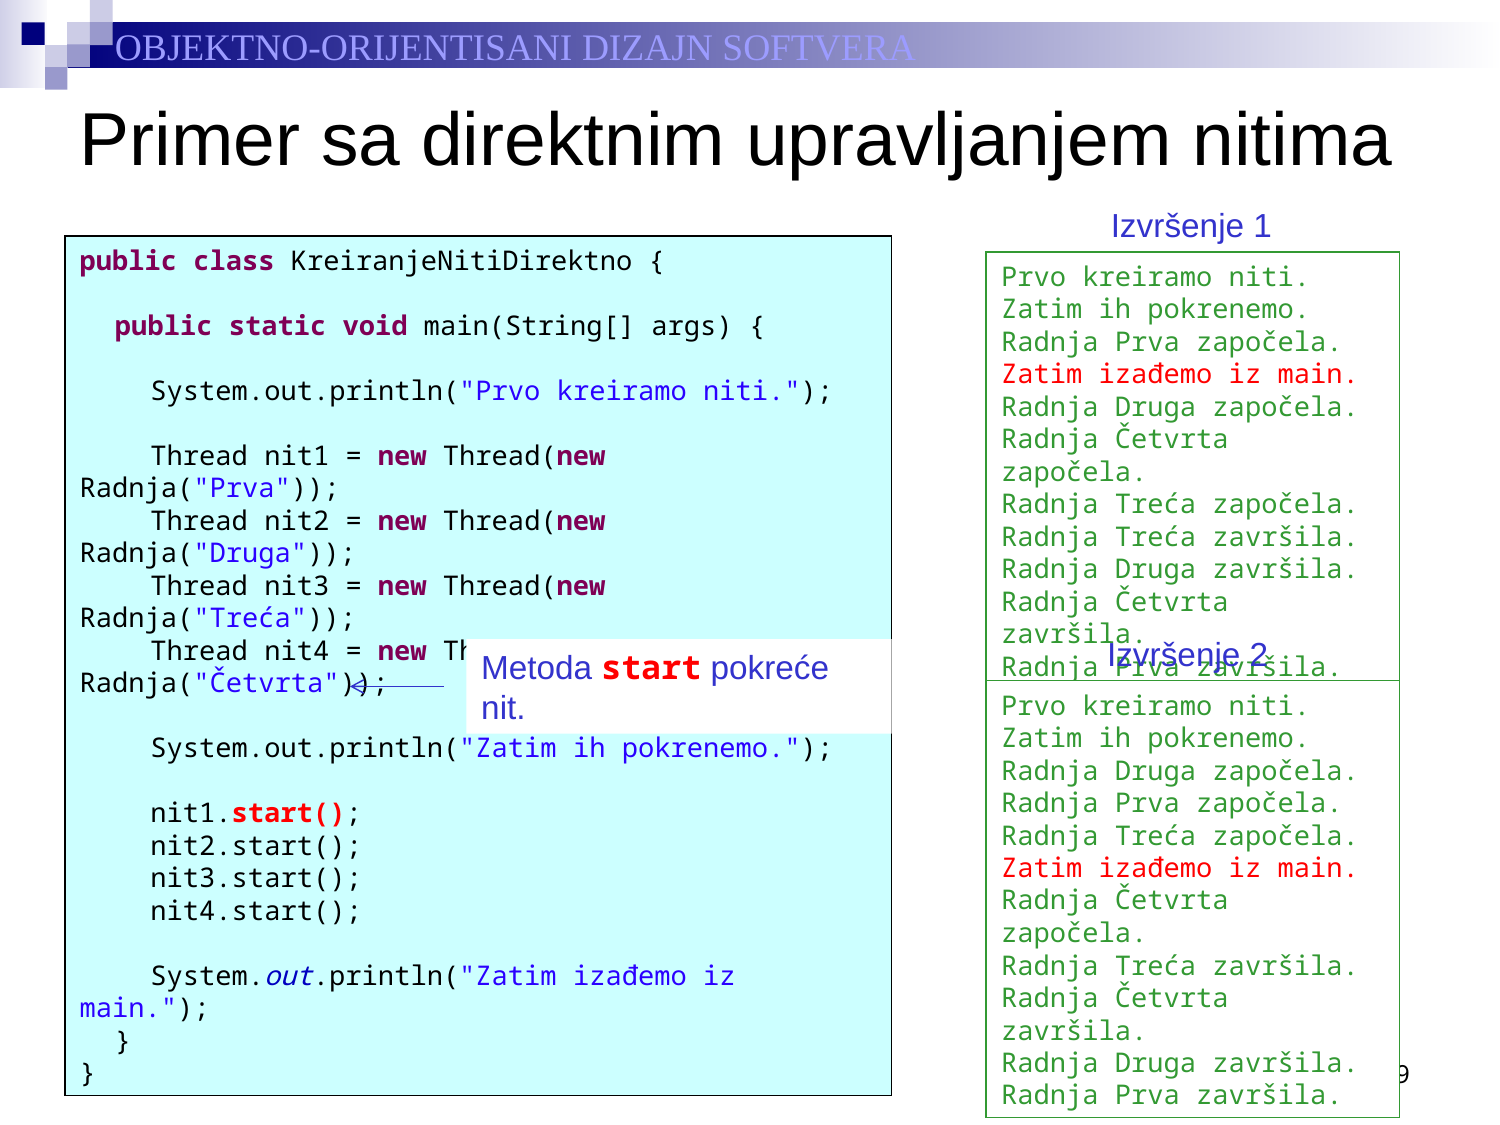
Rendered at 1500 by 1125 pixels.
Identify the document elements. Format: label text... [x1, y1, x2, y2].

text_box Izvršenje 2 [1092, 625, 1294, 681]
text_box Metoda start pokreće nit. [466, 639, 892, 734]
slide_number 29 [1400, 1024, 1426, 1101]
text_box public class KreiranjeNitiDirektno { public static void main(String[] args) { System.out.println("Prvo kreiramo niti."); Thread nit1 = new Thread(new Radnja("Prva")); Thread nit2 = new Thread(new Radnja("Druga")); Thread nit3 = new Thread(new Radnja("Treća")); Thread nit4 = new Thread(new Radnja("Četvrta")); System.out.println("Zatim ih pokrenemo."); nit1.start(); nit2.start(); nit3.start(); nit4.start(); System.out.println("Zatim izađemo iz main."); } } [64, 236, 892, 1096]
text_box Izvršenje 1 [1096, 196, 1297, 252]
title Primer sa direktnim upravljanjem nitima [64, 86, 1412, 185]
text_box Prvo kreiramo niti. Zatim ih pokrenemo. Radnja Druga započela. Radnja Prva započela. Radnja Treća započela. Zatim izađemo iz main. Radnja Četvrta započela. Radnja Treća završila. Radnja Četvrta završila. Radnja Druga završila. Radnja Prva završila. [986, 680, 1400, 1118]
text_box Prvo kreiramo niti. Zatim ih pokrenemo. Radnja Prva započela. Zatim izađemo iz main. Radnja Druga započela. Radnja Četvrta započela. Radnja Treća započela. Radnja Treća završila. Radnja Druga završila. Radnja Četvrta završila. Radnja Prva završila. [986, 251, 1400, 680]
